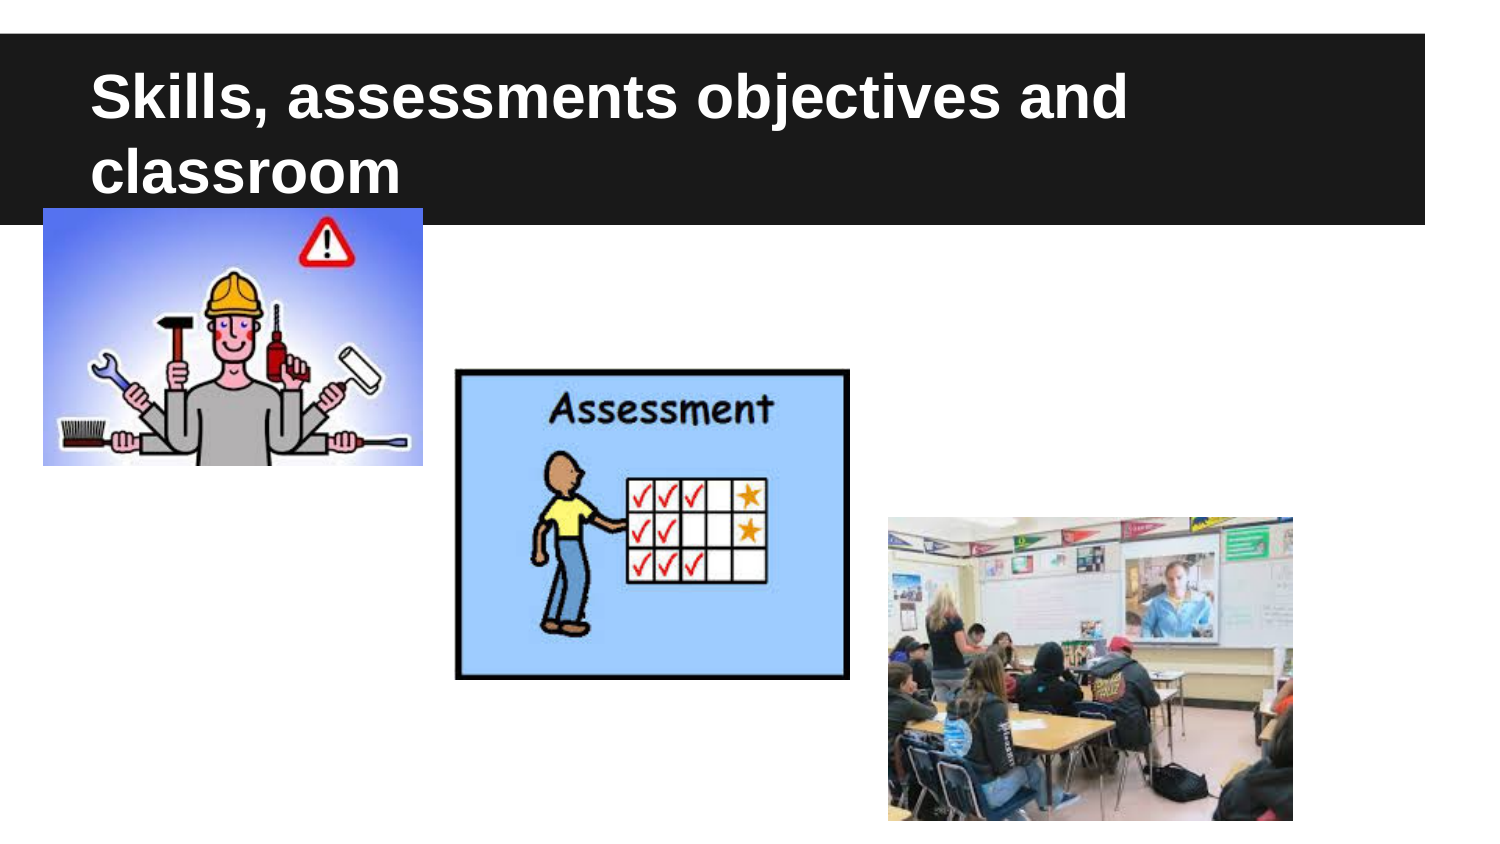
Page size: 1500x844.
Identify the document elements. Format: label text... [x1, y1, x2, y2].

picture [887, 516, 1293, 821]
picture [43, 208, 423, 467]
title Skills, assessments objectives and classroom [75, 33, 1425, 221]
picture [454, 368, 851, 680]
